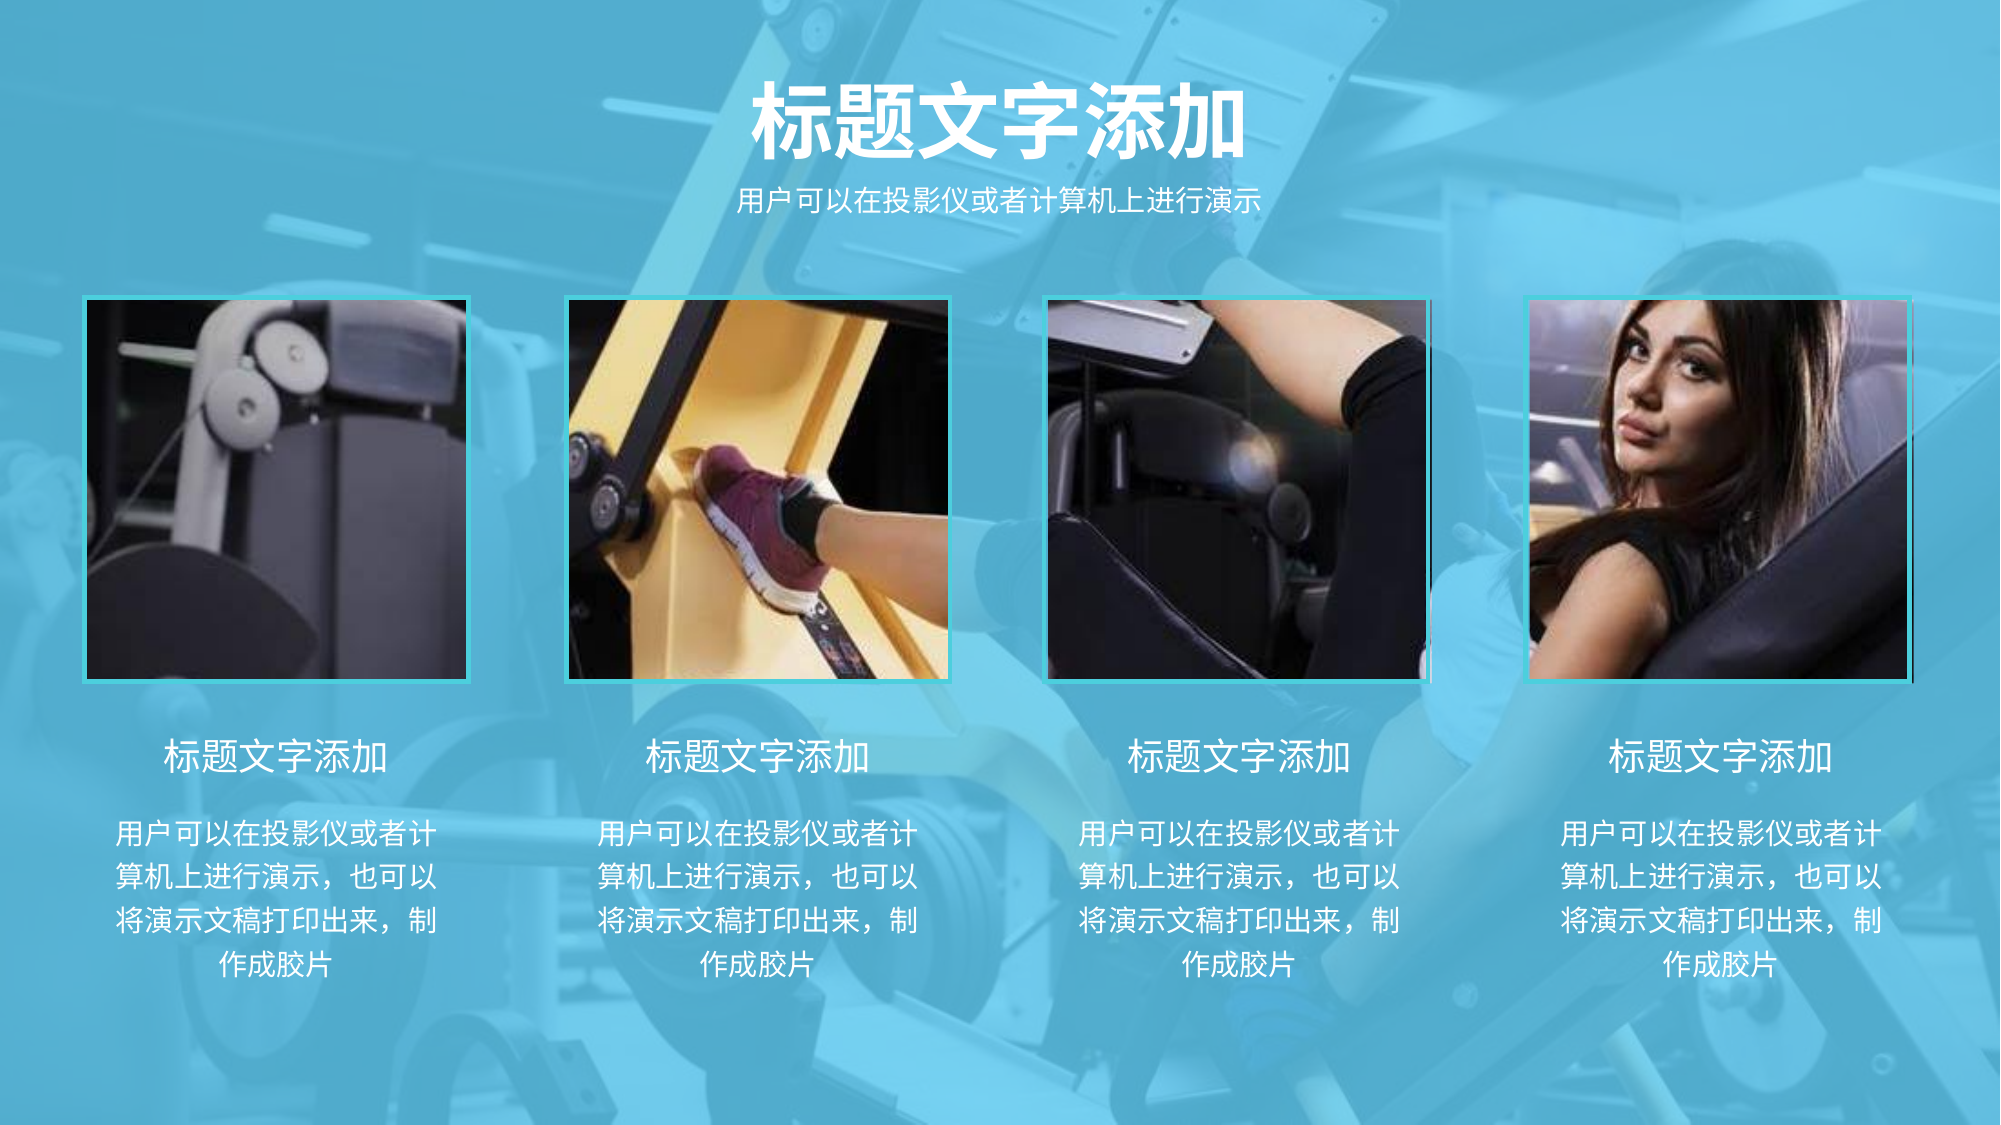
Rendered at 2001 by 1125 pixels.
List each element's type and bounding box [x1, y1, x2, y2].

picture [0, 0, 2000, 1125]
text_box [100, 725, 453, 991]
text_box [581, 725, 935, 991]
text_box [1063, 725, 1417, 991]
text_box [1544, 725, 1898, 991]
